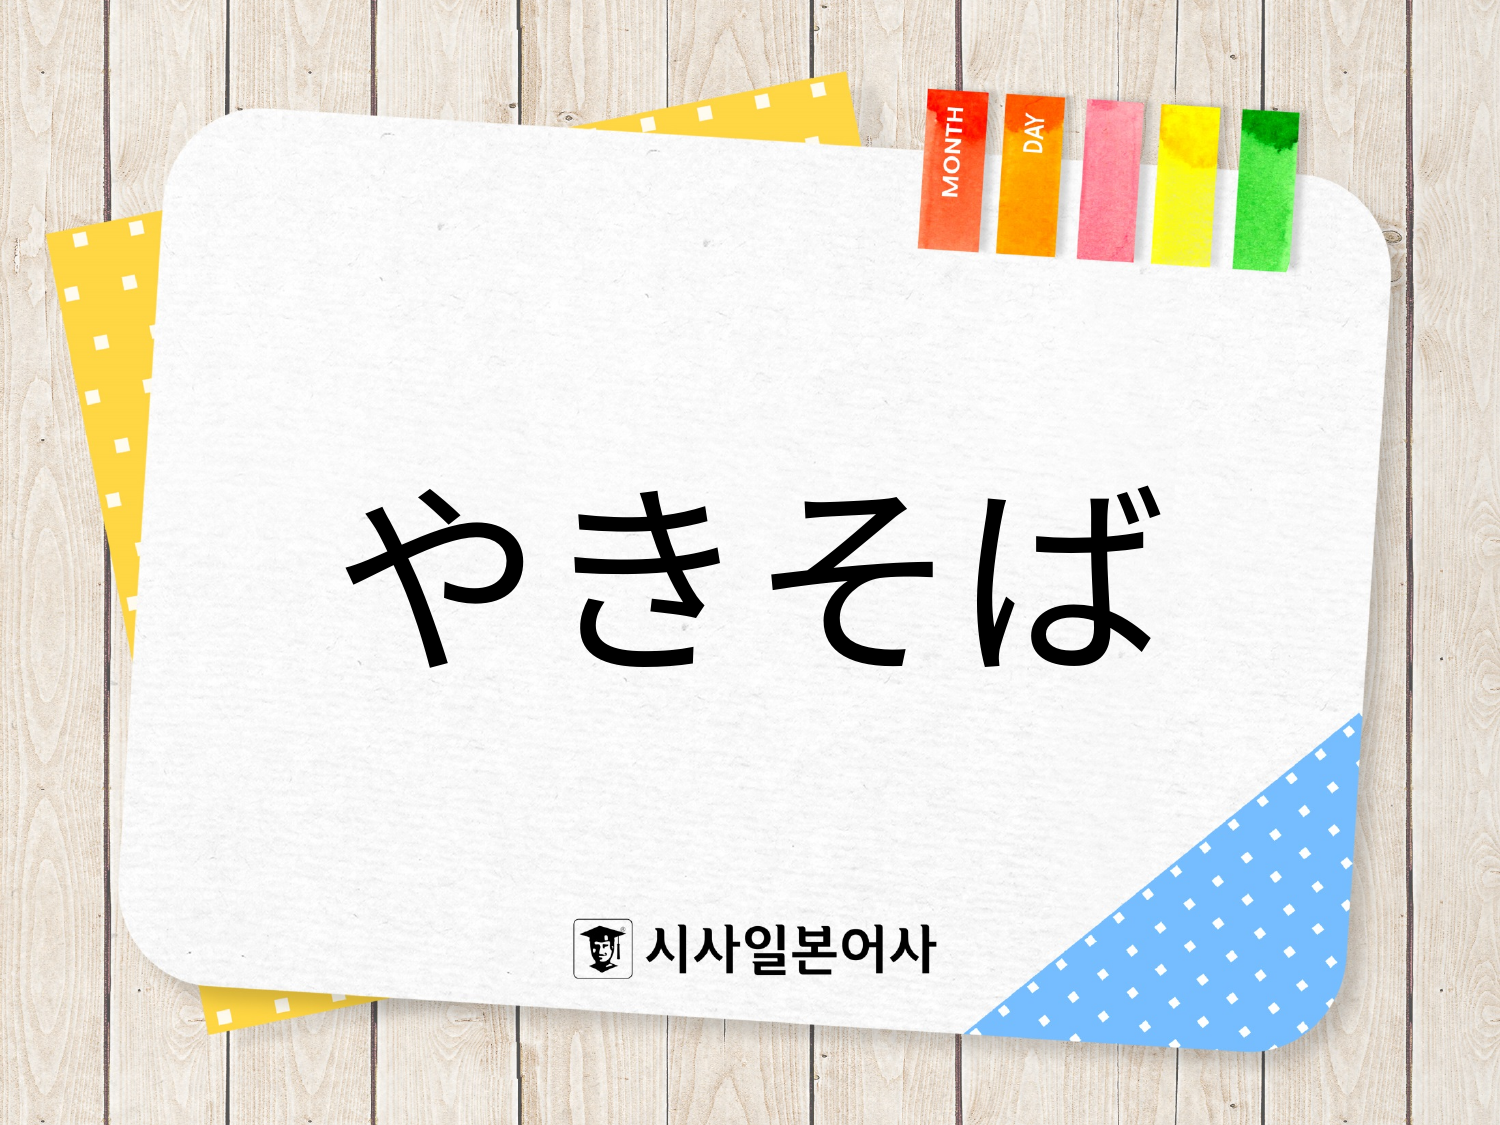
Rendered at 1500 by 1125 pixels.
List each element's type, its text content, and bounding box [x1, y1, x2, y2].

title やきそば [75, 338, 1425, 811]
picture [0, 0, 1500, 1125]
